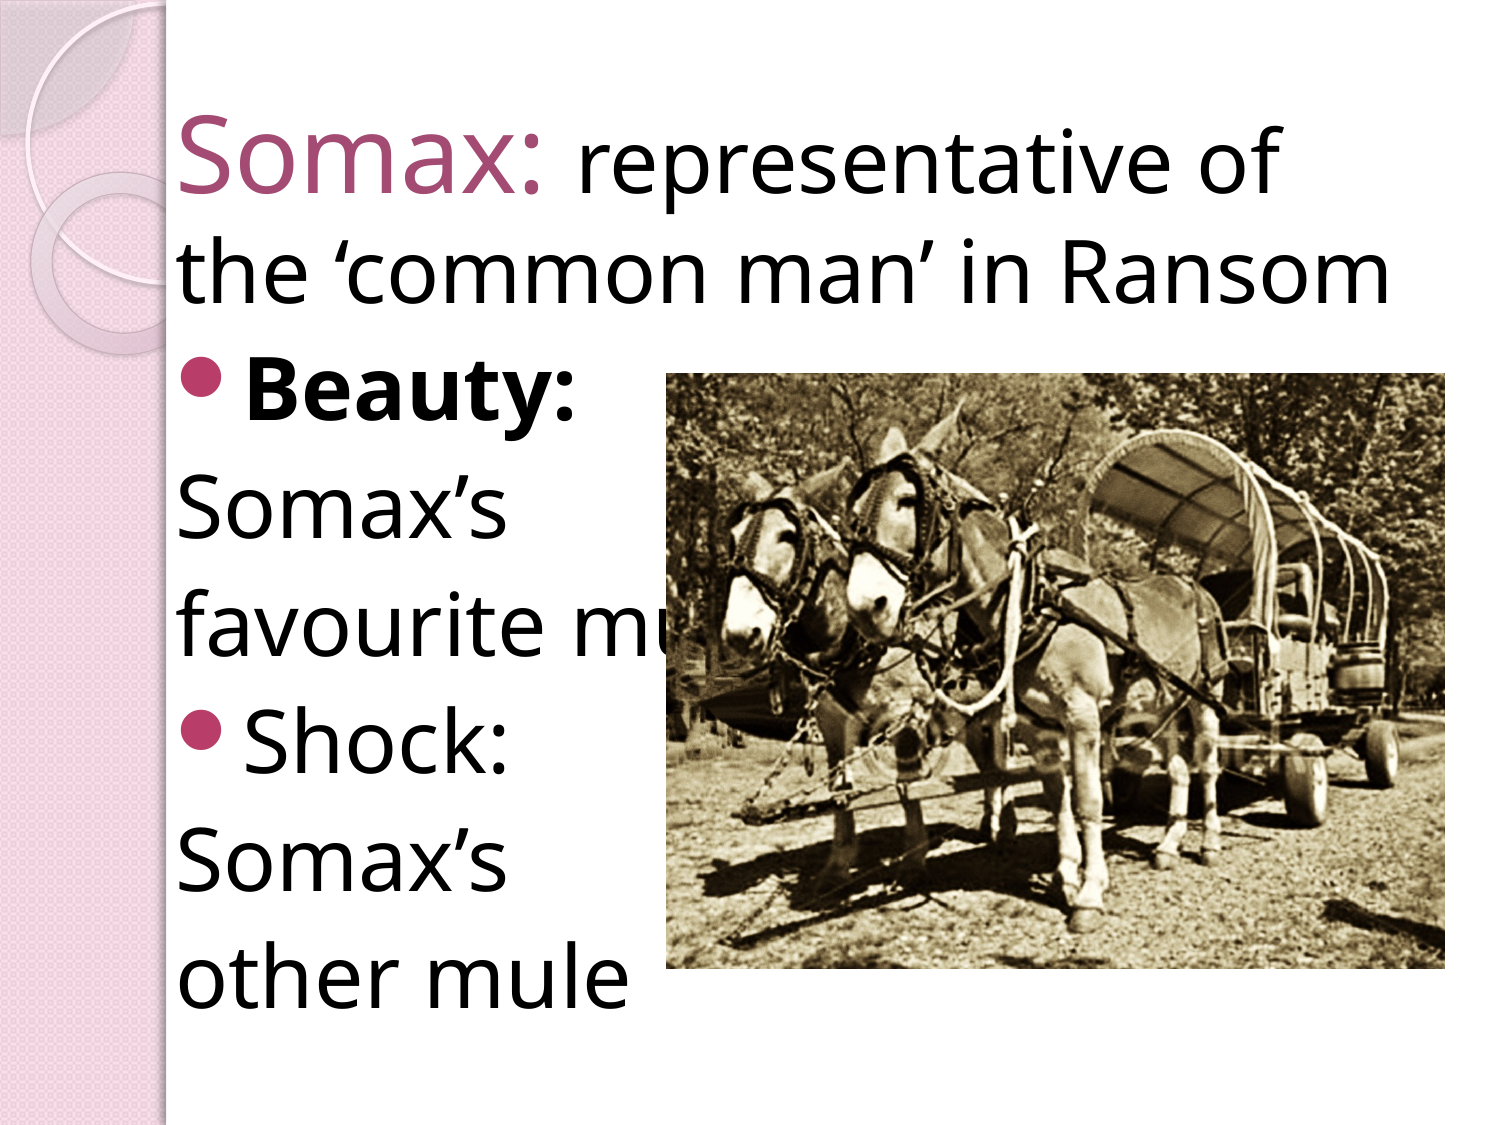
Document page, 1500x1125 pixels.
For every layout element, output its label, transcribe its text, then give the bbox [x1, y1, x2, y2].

list Somax: representative of the ‘common man’ in Ransom Beauty: Somax’s favourite mule Shock: Somax’s other mule [147, 78, 1421, 1055]
picture [666, 373, 1446, 969]
